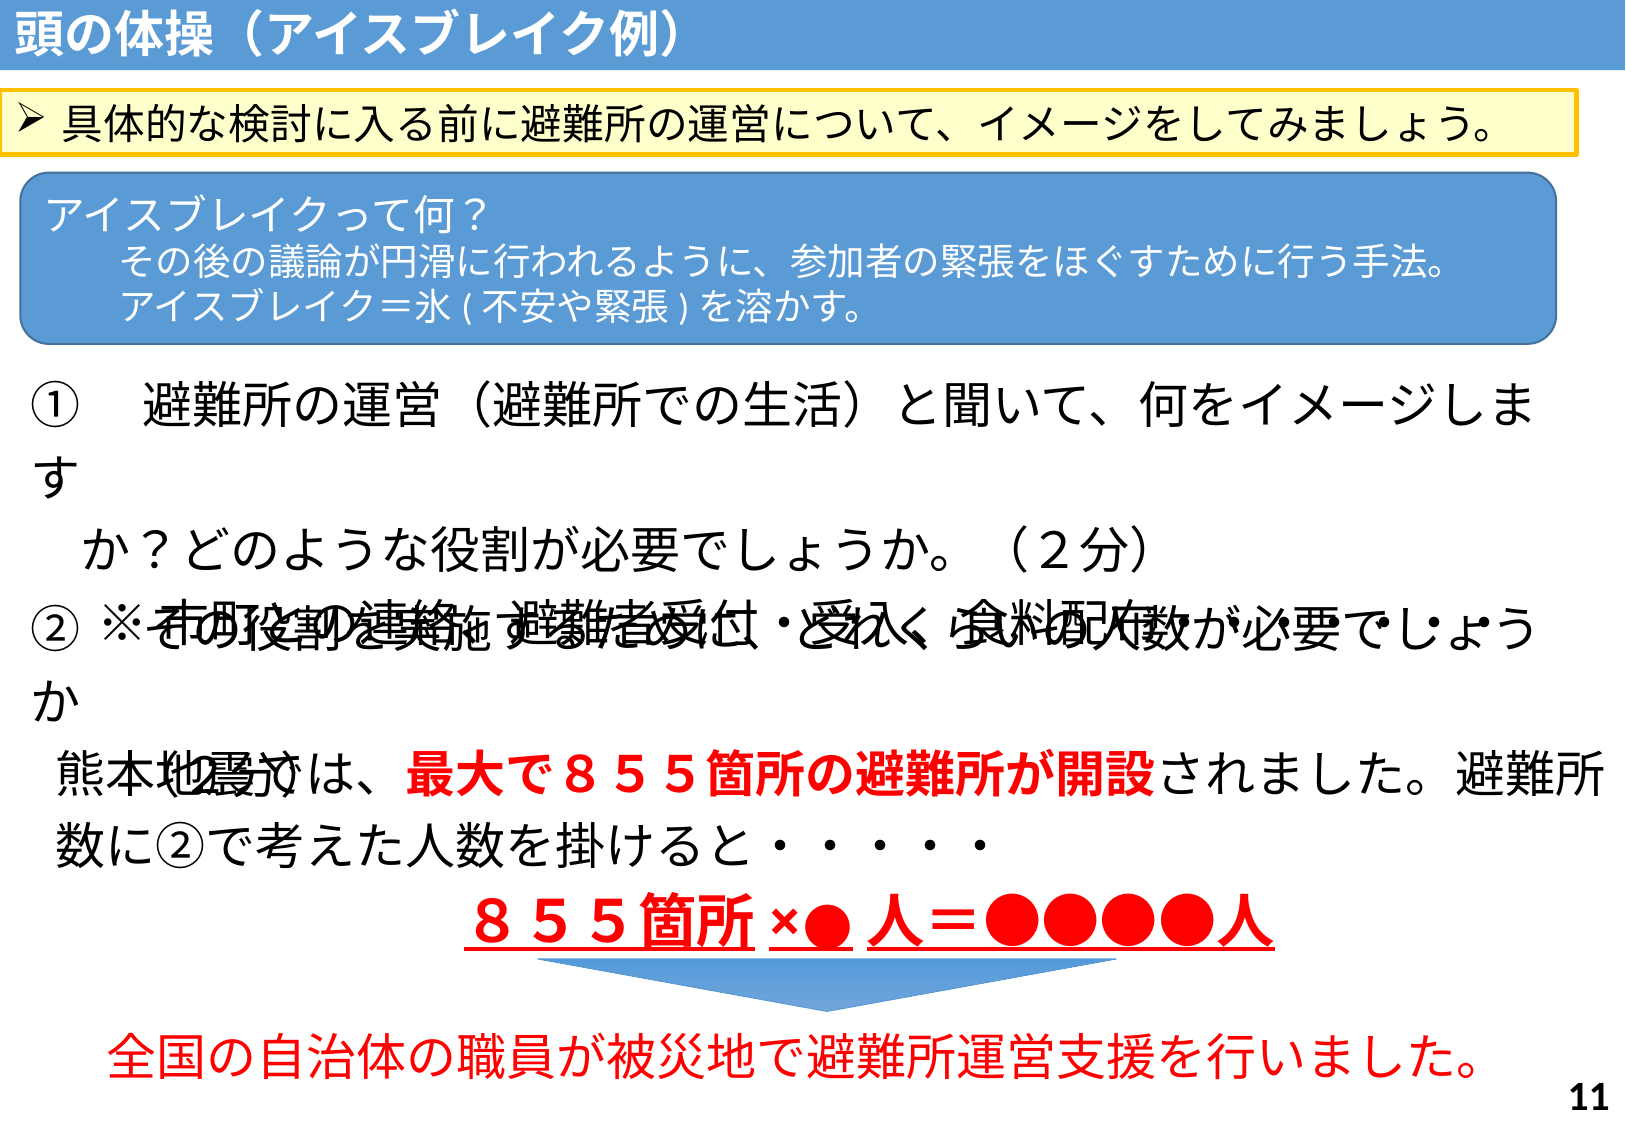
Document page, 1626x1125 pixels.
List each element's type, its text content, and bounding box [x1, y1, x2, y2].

text_box 具体的な検討に入る前に避難所の運営について、イメージをしてみましょう。 [0, 90, 1577, 155]
text_box 頭の体操（アイスブレイク例） [0, 0, 1625, 71]
text_box 熊本地震では、最大で８５５箇所の避難所が開設されました。避難所数に②で考えた人数を掛けると・・・・・ ８５５箇所×●人＝●●●●人 [40, 721, 1624, 962]
text_box [537, 958, 1117, 1012]
text_box 全国の自治体の職員が被災地で避難所運営支援を行いました。 [91, 1017, 1577, 1093]
text_box ① 避難所の運営（避難所での生活）と聞いて、何をイメージします か？どのような役割が必要でしょうか。（２分） ※市町との連絡、避難者受付・受入、食料配布・・・・・・・ [15, 352, 1599, 577]
text_box ② その役割を実施するために、どれくらいの人数が必要でしょうか （２分） [15, 577, 1599, 811]
slide_number 10 [1259, 1064, 1625, 1125]
text_box アイスブレイクって何？ その後の議論が円滑に行われるように、参加者の緊張をほぐすために行う手法。 アイスブレイク＝氷(不安や緊張)を溶かす。 [19, 171, 1558, 345]
